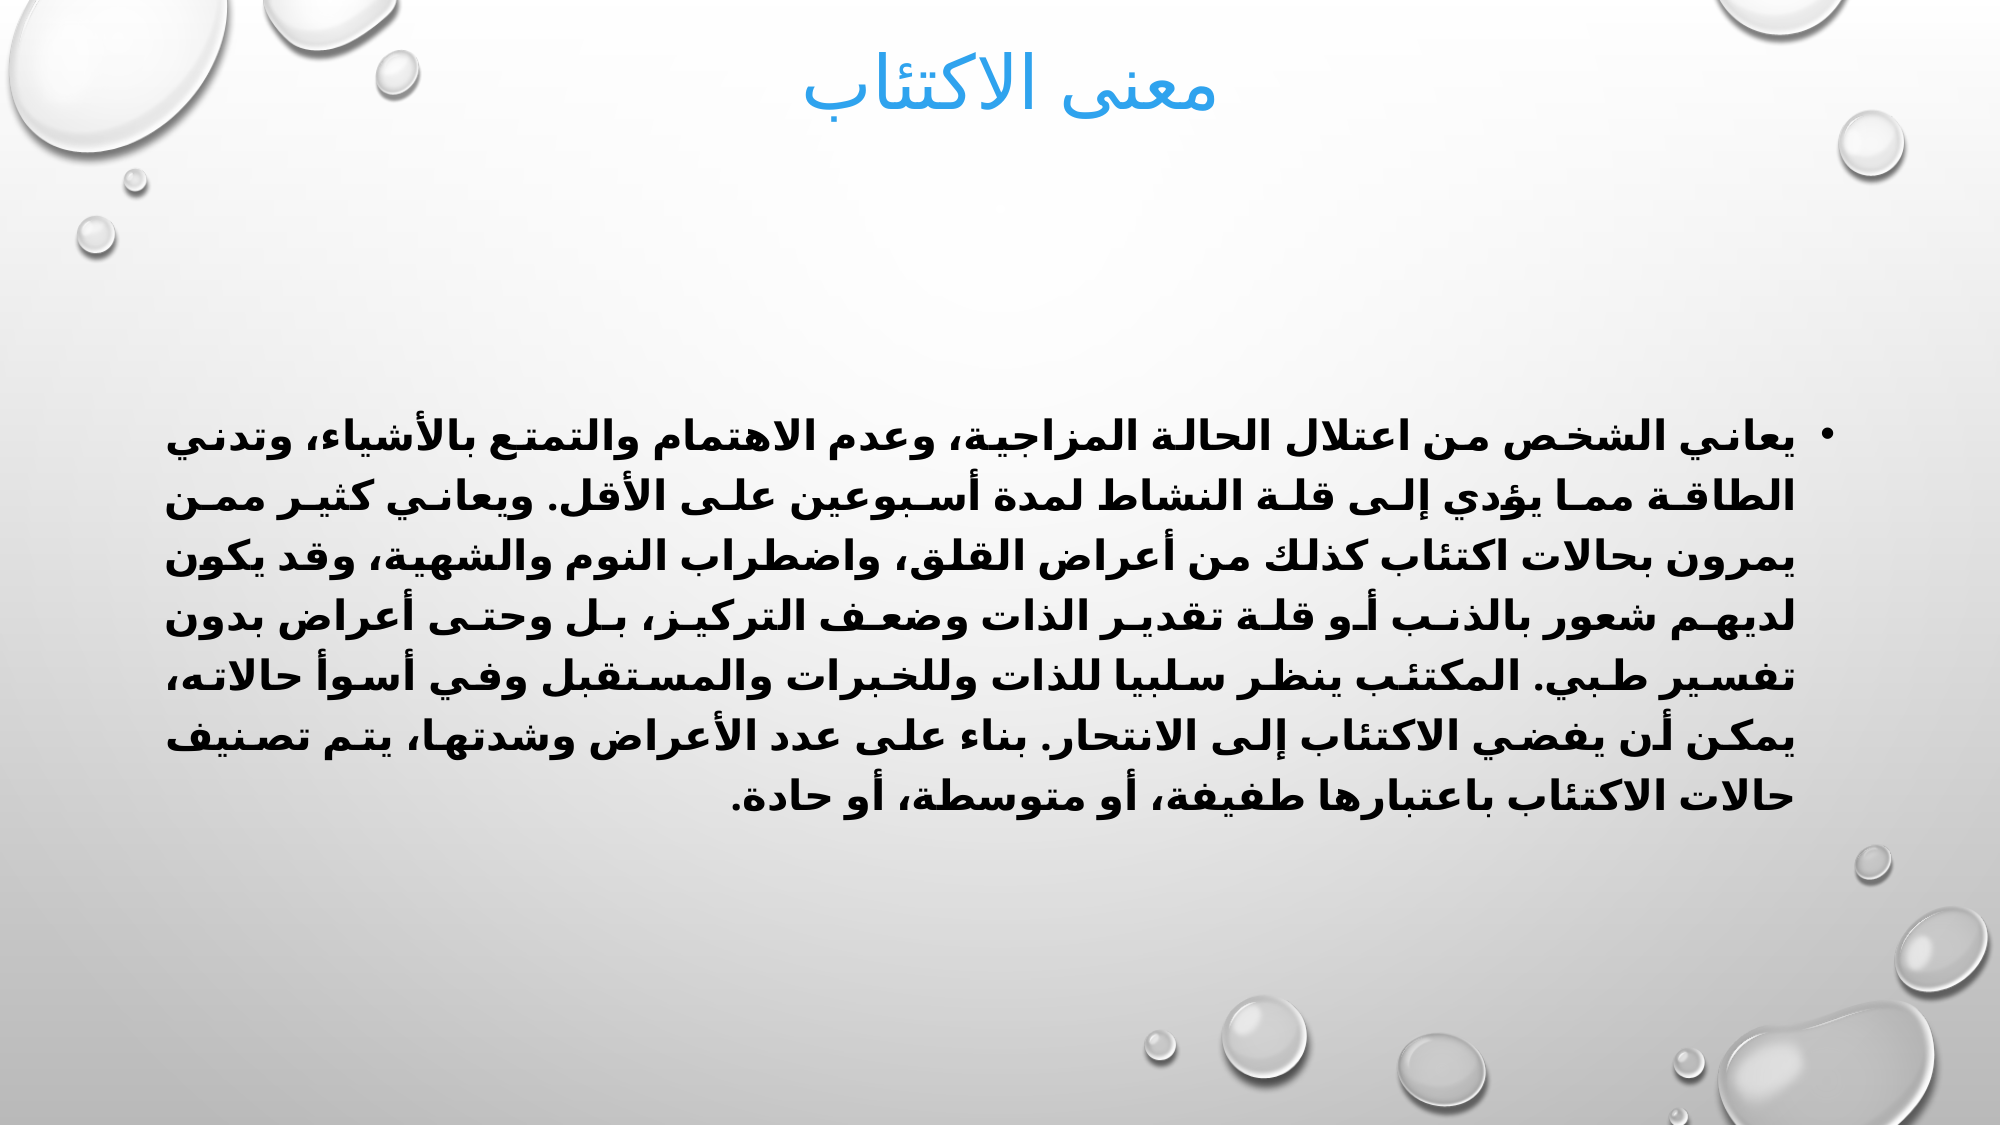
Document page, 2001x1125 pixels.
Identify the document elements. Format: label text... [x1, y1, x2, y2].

list يعاني الشخص من اعتلال الحالة المزاجية، وعدم الاهتمام والتمتع بالأشياء، وتدني الطاقة مما يؤدي إلى قلة النشاط لمدة أسبوعين على الأقل. ويعاني كثير ممن يمرون بحالات اكتئاب كذلك من أعراض القلق، واضطراب النوم والشهية، وقد يكون لديهم شعور بالذنب أو قلة تقدير الذات وضعف التركيز، بل وحتى أعراض بدون تفسير طبي. المكتئب ينظر سلبيا للذات وللخبرات والمستقبل وفي أسوأ حالاته، يمكن أن يفضي الاكتئاب إلى الانتحار. بناء على عدد الأعراض وشدتها، يتم تصنيف حالات الاكتئاب باعتبارها طفيفة، أو متوسطة، أو حادة. [149, 319, 1850, 950]
title معنى الاكتئاب [161, 13, 1862, 158]
picture [0, 0, 2000, 1125]
